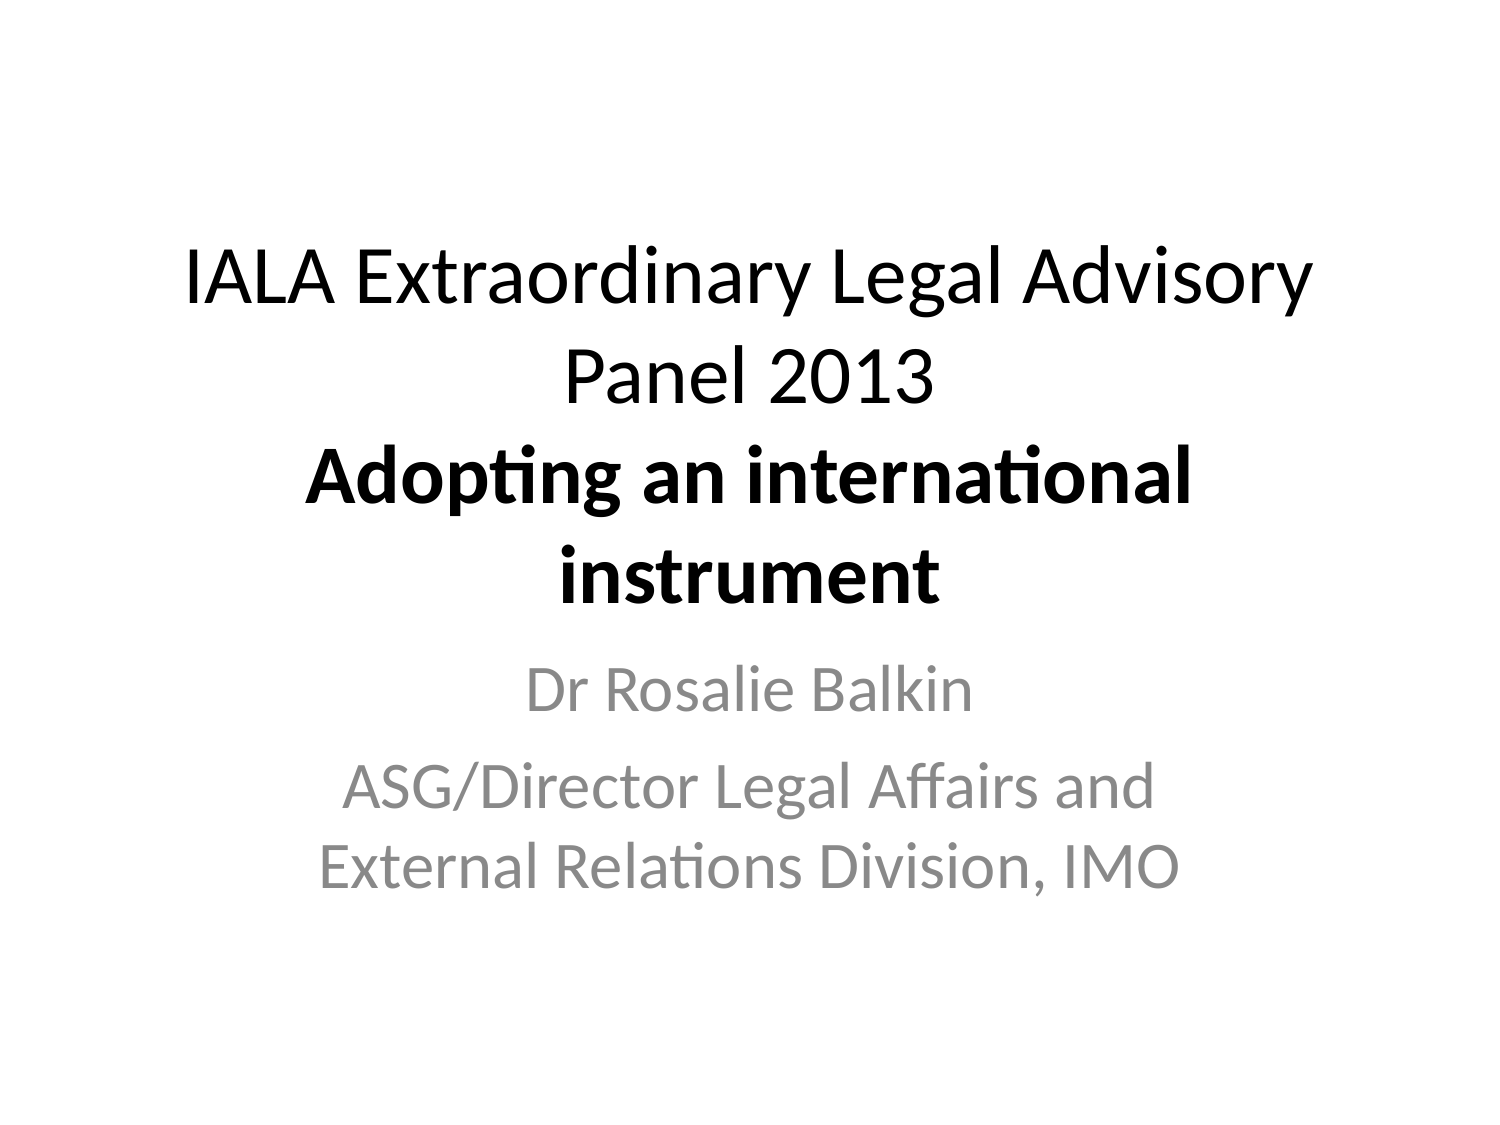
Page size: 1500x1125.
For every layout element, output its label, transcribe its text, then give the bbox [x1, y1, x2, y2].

subtitle Dr Rosalie Balkin ASG/Director Legal Affairs and External Relations Division, IMO [225, 637, 1275, 925]
title IALA Extraordinary Legal Advisory Panel 2013 Adopting an international instrument [112, 349, 1388, 591]
